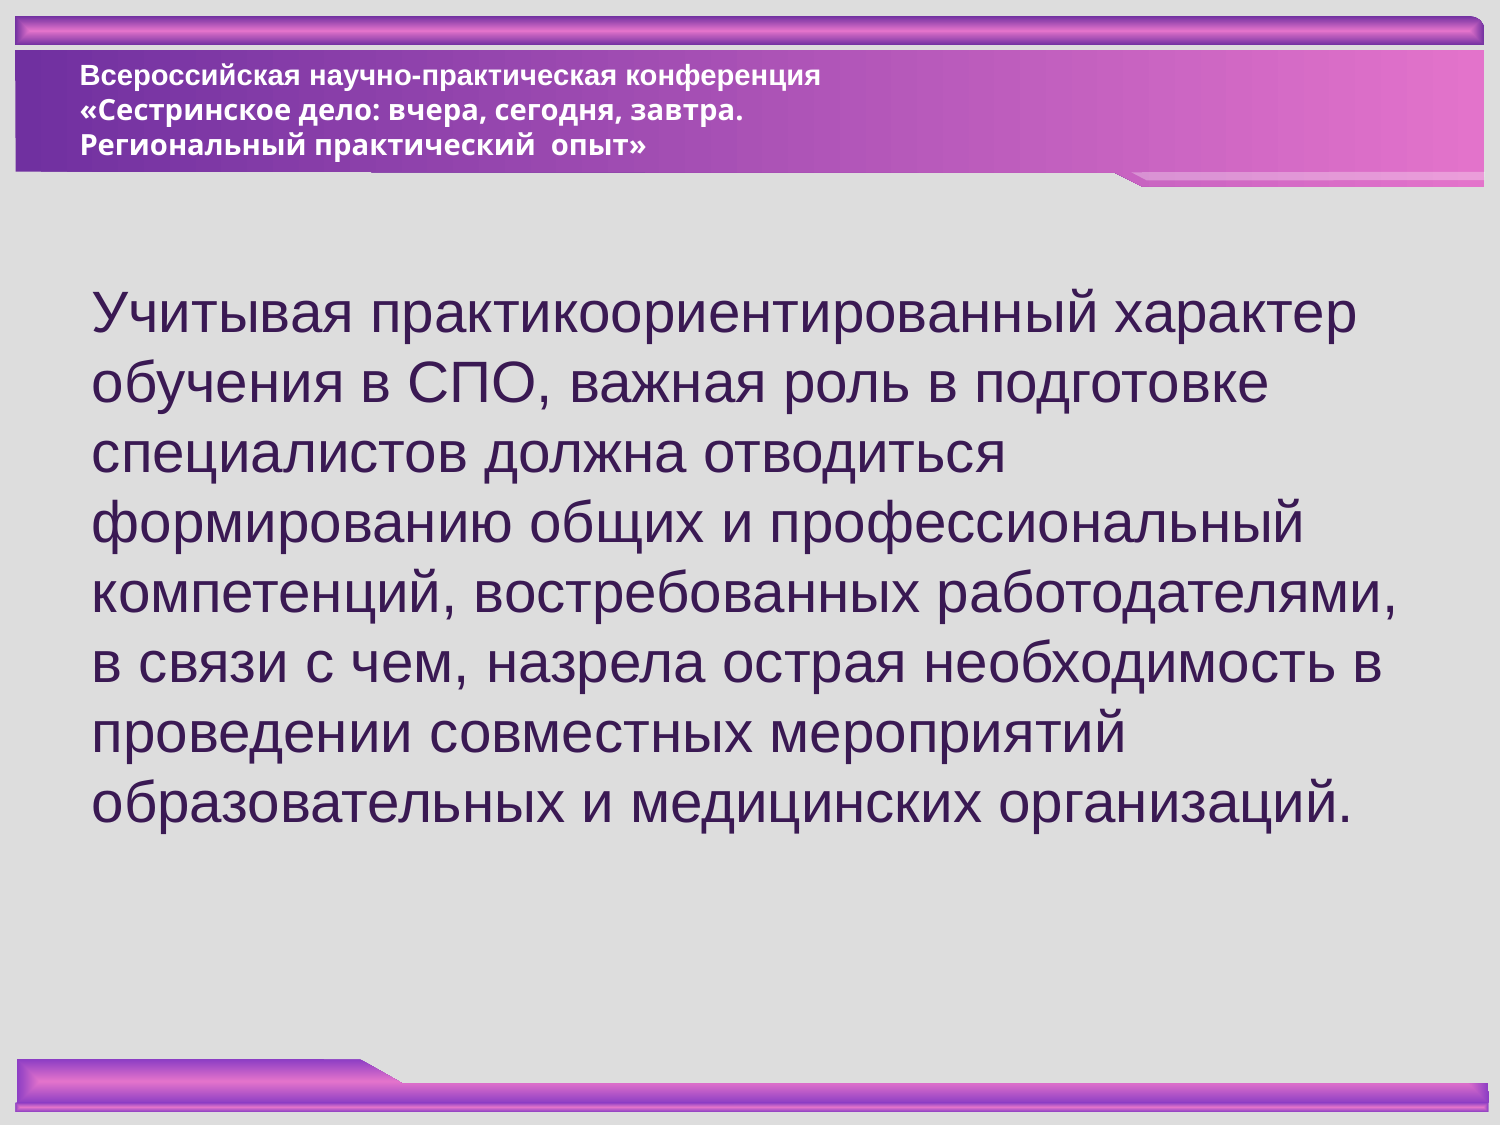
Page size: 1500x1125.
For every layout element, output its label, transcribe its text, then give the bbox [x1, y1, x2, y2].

list Учитывая практикоориентированный характер обучения в СПО, важная роль в подготовке специалистов должна отводиться формированию общих и профессиональный компетенций, востребованных работодателями, в связи с чем, назрела острая необходимость в проведении совместных мероприятий образовательных и медицинских организаций. [76, 267, 1427, 1044]
